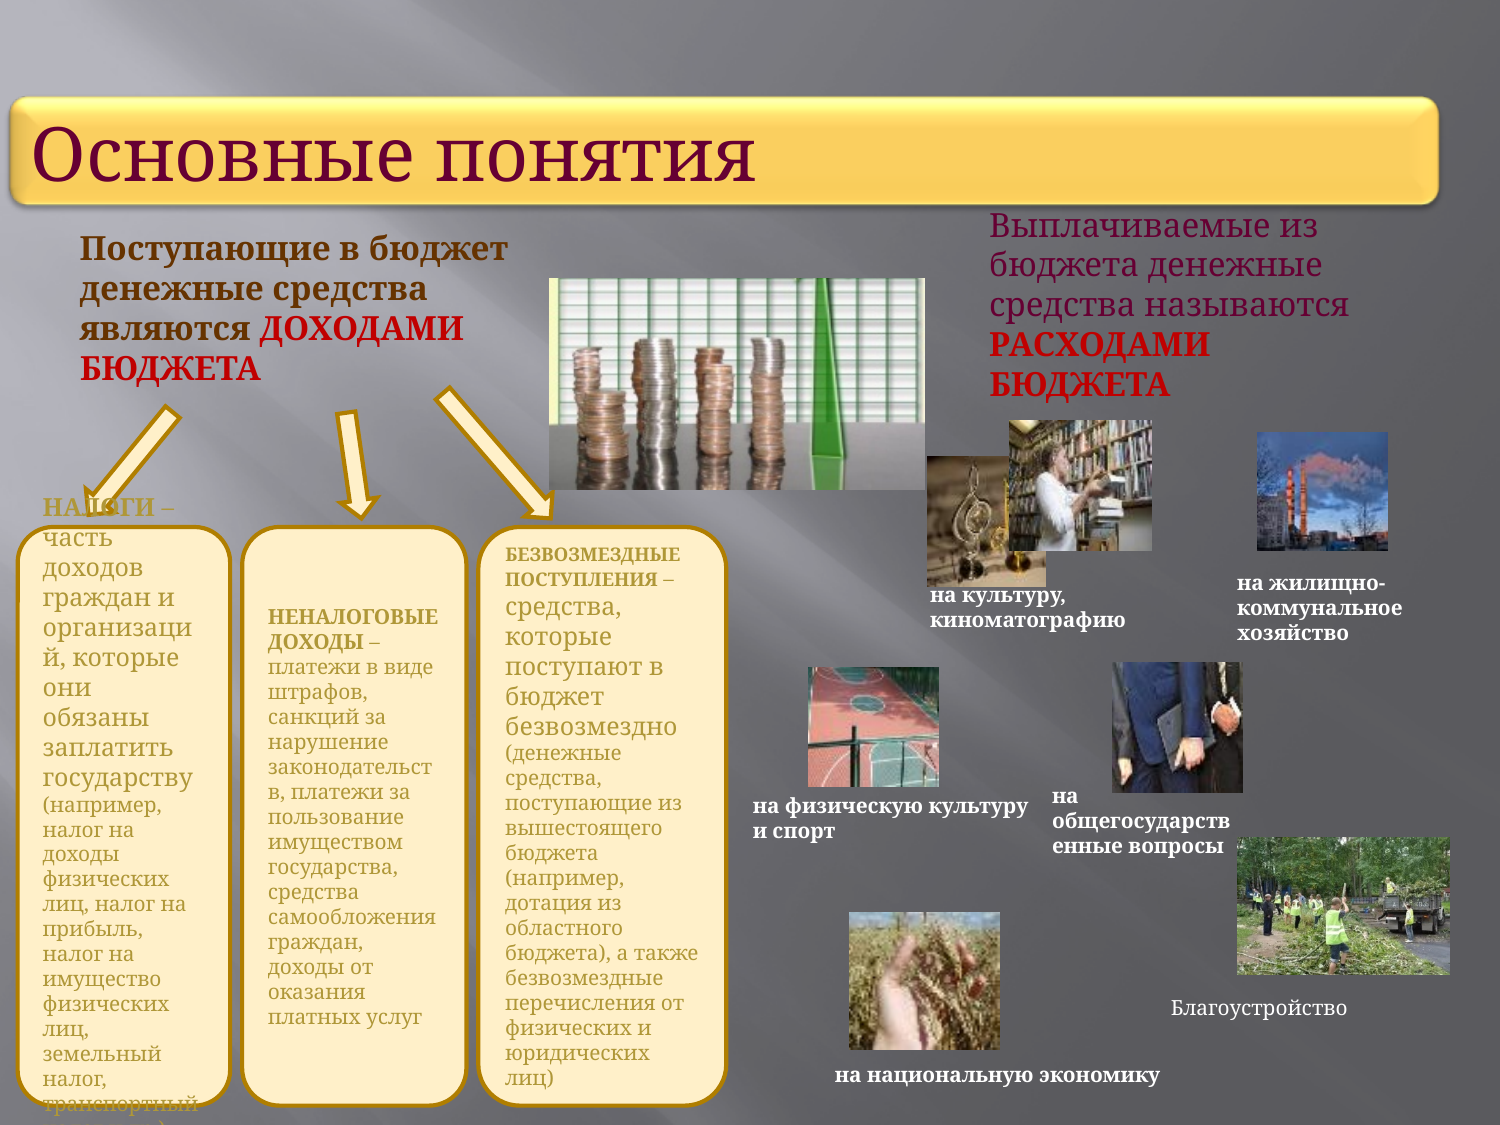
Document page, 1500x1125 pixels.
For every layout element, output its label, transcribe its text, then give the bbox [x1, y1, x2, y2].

text_box на жилищно-коммунальное хозяйство [1222, 562, 1436, 653]
text_box Поступающие в бюджет денежные средства являются ДОХОДАМИ БЮДЖЕТА [64, 261, 526, 395]
picture [1112, 662, 1243, 793]
picture [926, 420, 1152, 587]
picture [548, 278, 925, 491]
text_box НЕНАЛОГОВЫЕ ДОХОДЫ – платежи в виде штрафов, санкций за нарушение законодательств, платежи за пользование имуществом государства, средства самообложения граждан, доходы от оказания платных услуг [242, 526, 467, 1106]
text_box Выплачиваемые из бюджета денежные средства называются РАСХОДАМИ БЮДЖЕТА [974, 261, 1388, 411]
picture [1257, 432, 1388, 551]
text_box на физическую культуру и спорт [738, 785, 1058, 850]
text_box на национальную экономику [820, 1054, 1336, 1095]
picture [849, 912, 1001, 1051]
text_box Благоустройство [1156, 987, 1363, 1028]
text_box БЕЗВОЗМЕЗДНЫЕ ПОСТУПЛЕНИЯ – средства, которые поступают в бюджет безвозмездно (денежные средства, поступающие из вышестоящего бюджета (например, дотация из областного бюджета), а также безвозмездные перечисления от физических и юридических лиц) [478, 526, 727, 1106]
text_box [85, 406, 180, 515]
text_box [337, 411, 378, 519]
text_box на общегосударственные вопросы [1037, 774, 1250, 865]
picture [808, 667, 939, 787]
text_box на культуру, киноматографию [915, 574, 1164, 639]
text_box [0, 77, 1450, 219]
text_box [435, 387, 553, 519]
text_box НАЛОГИ – часть доходов граждан и организаций, которые они обязаны заплатить государству (например, налог на доходы физических лиц, налог на прибыль, налог на имущество физических лиц, земельный налог, транспортный налог и др.) [17, 526, 231, 1106]
picture [1237, 837, 1451, 976]
